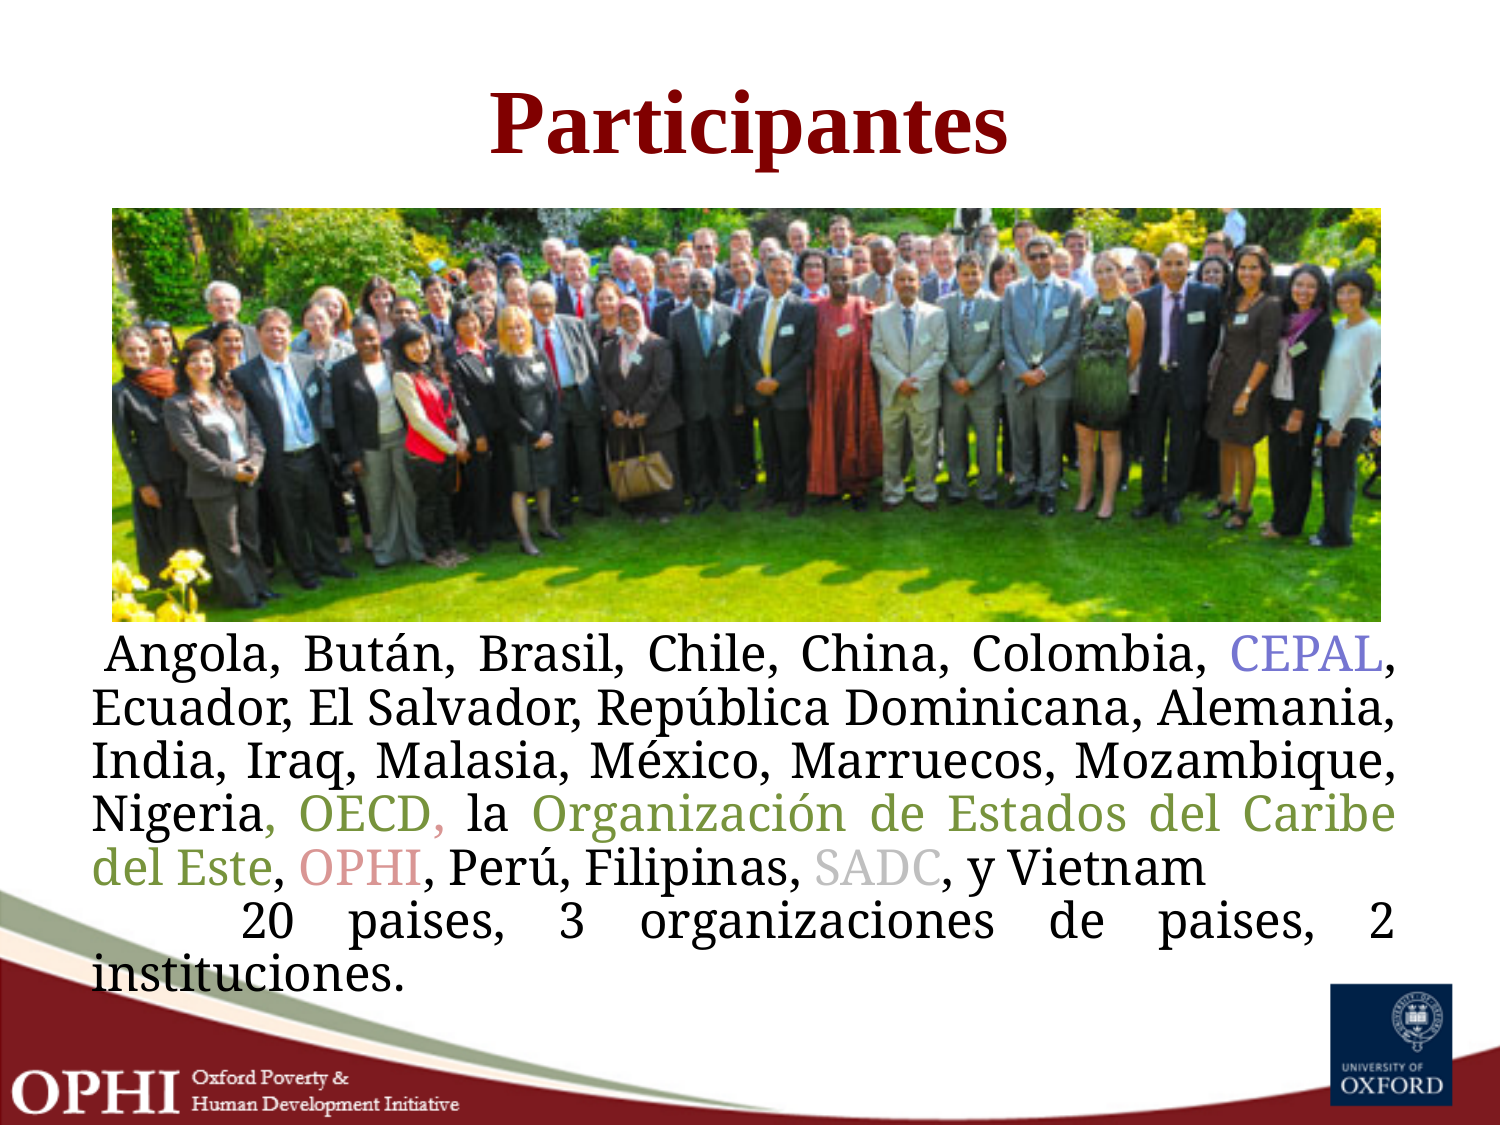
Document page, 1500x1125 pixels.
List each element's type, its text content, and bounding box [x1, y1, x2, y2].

title Participantes [112, 54, 1388, 232]
picture [0, 0, 1500, 1125]
subtitle Angola, Bután, Brasil, Chile, China, Colombia, CEPAL, Ecuador, El Salvador, República Dominicana, Alemania, India, Iraq, Malasia, México, Marruecos, Mozambique, Nigeria, OECD, la Organización de Estados del Caribe del Este, OPHI, Perú, Filipinas, SADC, y Vietnam 20 paises, 3 organizaciones de paises, 2 instituciones. [76, 621, 1412, 1065]
